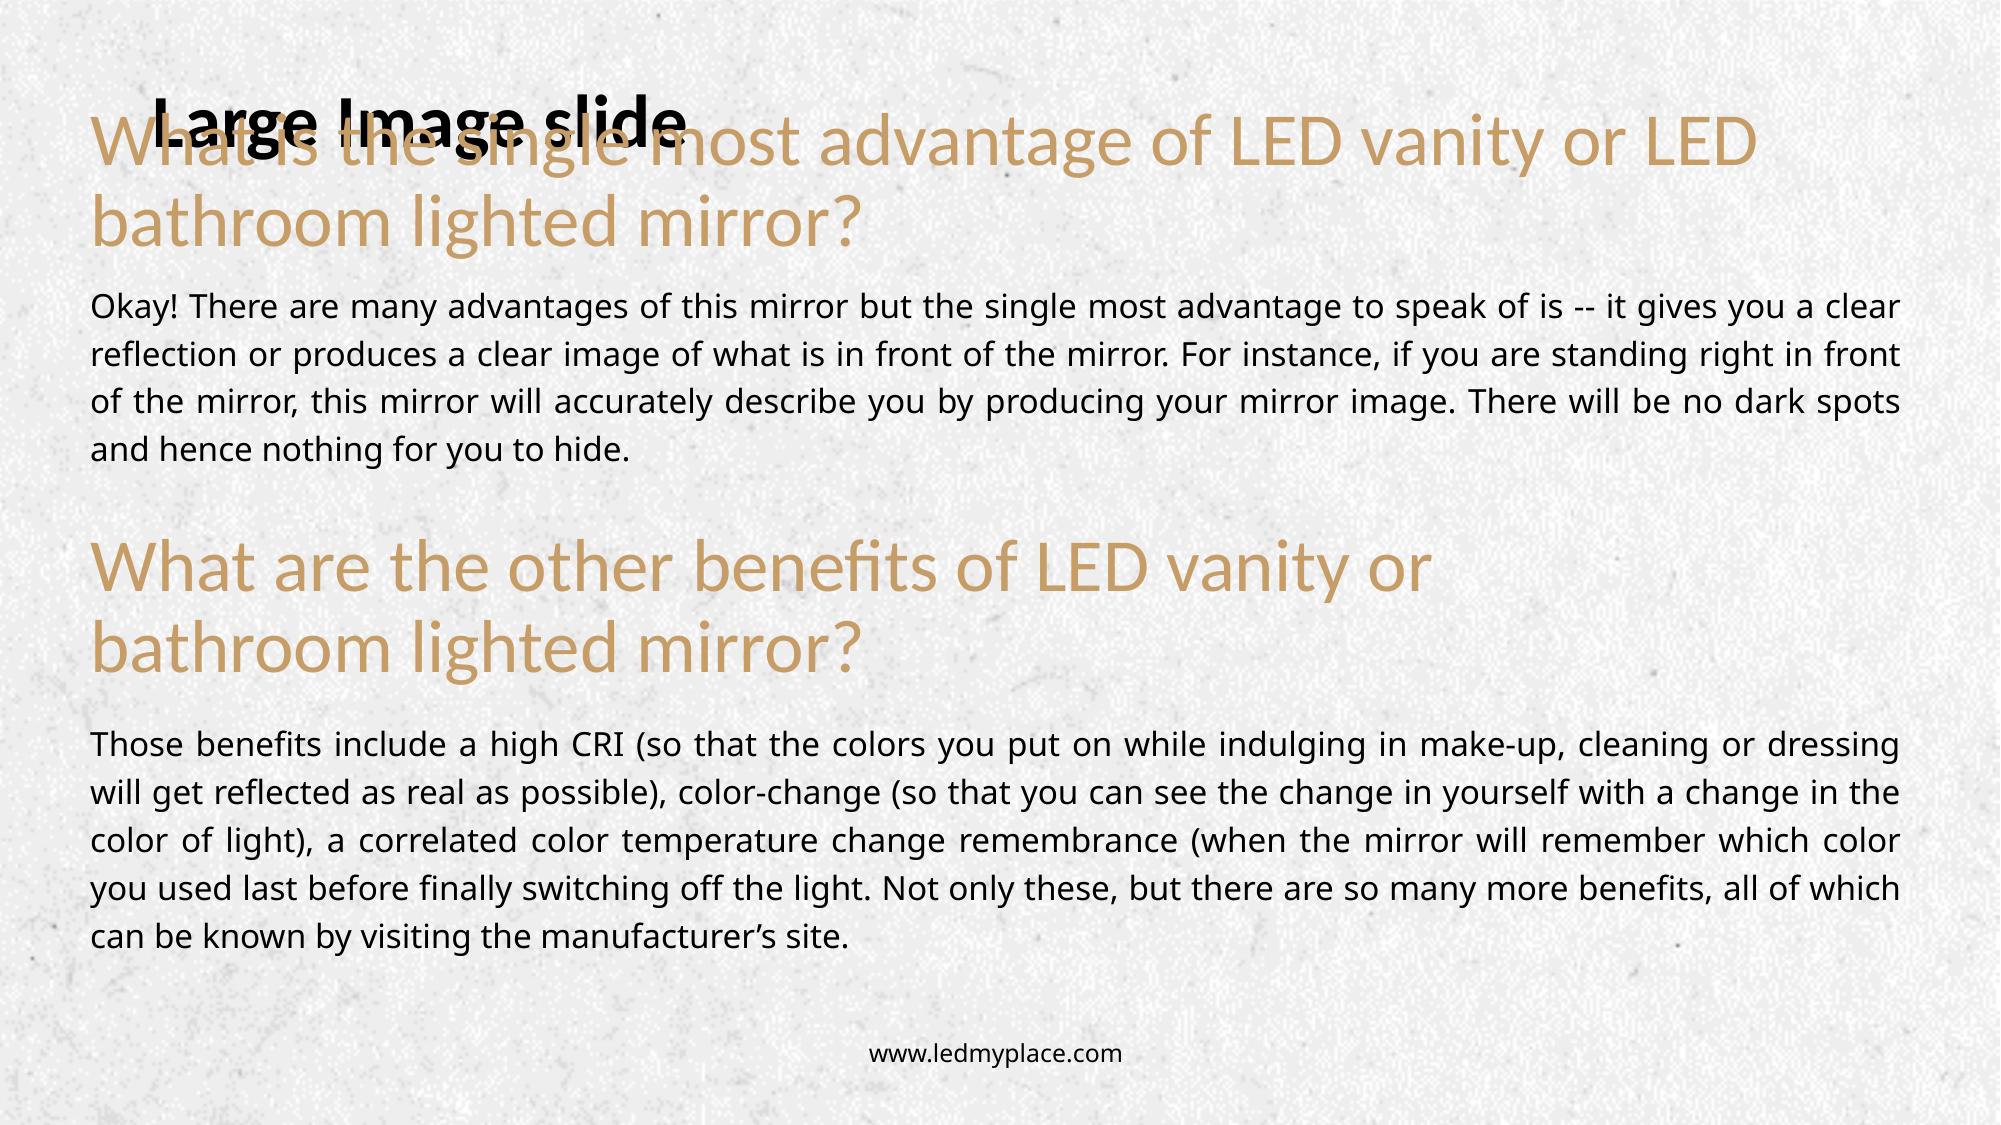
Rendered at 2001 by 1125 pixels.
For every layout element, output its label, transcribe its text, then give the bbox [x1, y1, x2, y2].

text_box Okay! There are many advantages of this mirror but the single most advantage to speak of is -- it gives you a clear reflection or produces a clear image of what is in front of the mirror. For instance, if you are standing right in front of the mirror, this mirror will accurately describe you by producing your mirror image. There will be no dark spots and hence nothing for you to hide. [75, 269, 1919, 516]
title Large Image slide [137, 70, 1863, 136]
picture [0, 0, 2000, 1125]
text_box Those benefits include a high CRI (so that the colors you put on while indulging in make-up, cleaning or dressing will get reflected as real as possible), color-change (so that you can see the change in yourself with a change in the color of light), a correlated color temperature change remembrance (when the mirror will remember which color you used last before finally switching off the light. Not only these, but there are so many more benefits, all of which can be known by visiting the manufacturer’s site. [75, 707, 1919, 954]
text_box What are the other benefits of LED vanity or bathroom lighted mirror? [75, 562, 1919, 653]
text_box What is the single most advantage of LED vanity or LED bathroom lighted mirror? [75, 136, 1919, 227]
text_box www.ledmyplace.com [853, 1024, 1146, 1082]
